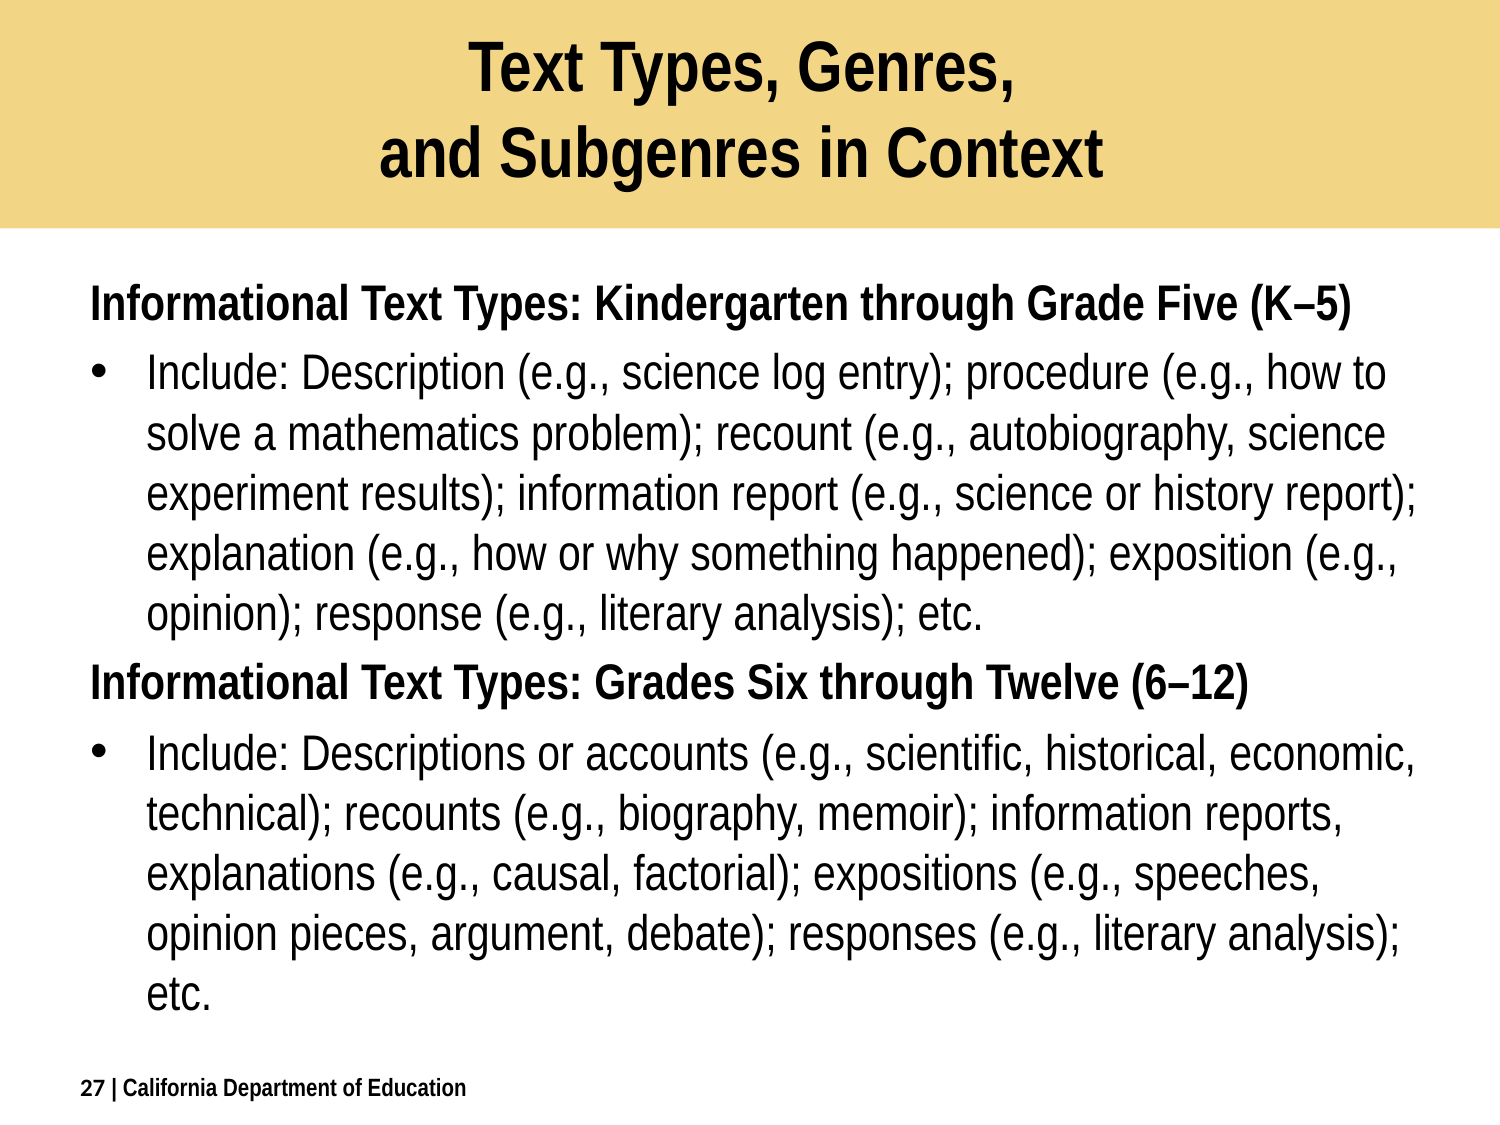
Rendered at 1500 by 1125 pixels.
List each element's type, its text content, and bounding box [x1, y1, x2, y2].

title Text Types, Genres, and Subgenres in Context [0, 11, 1500, 200]
list Informational Text Types: Kindergarten through Grade Five (K–5) Include: Description (e.g., science log entry); procedure (e.g., how to solve a mathematics problem); recount (e.g., autobiography, science experiment results); information report (e.g., science or history report); explanation (e.g., how or why something happened); exposition (e.g., opinion); response (e.g., literary analysis); etc. Informational Text Types: Grades Six through Twelve (6–12) Include: Descriptions or accounts (e.g., scientific, historical, economic, technical); recounts (e.g., biography, memoir); information reports, explanations (e.g., causal, factorial); expositions (e.g., speeches, opinion pieces, argument, debate); responses (e.g., literary analysis); etc. [75, 262, 1469, 1054]
footer | California Department of Education [121, 1064, 699, 1124]
slide_number 27 [55, 1064, 121, 1124]
